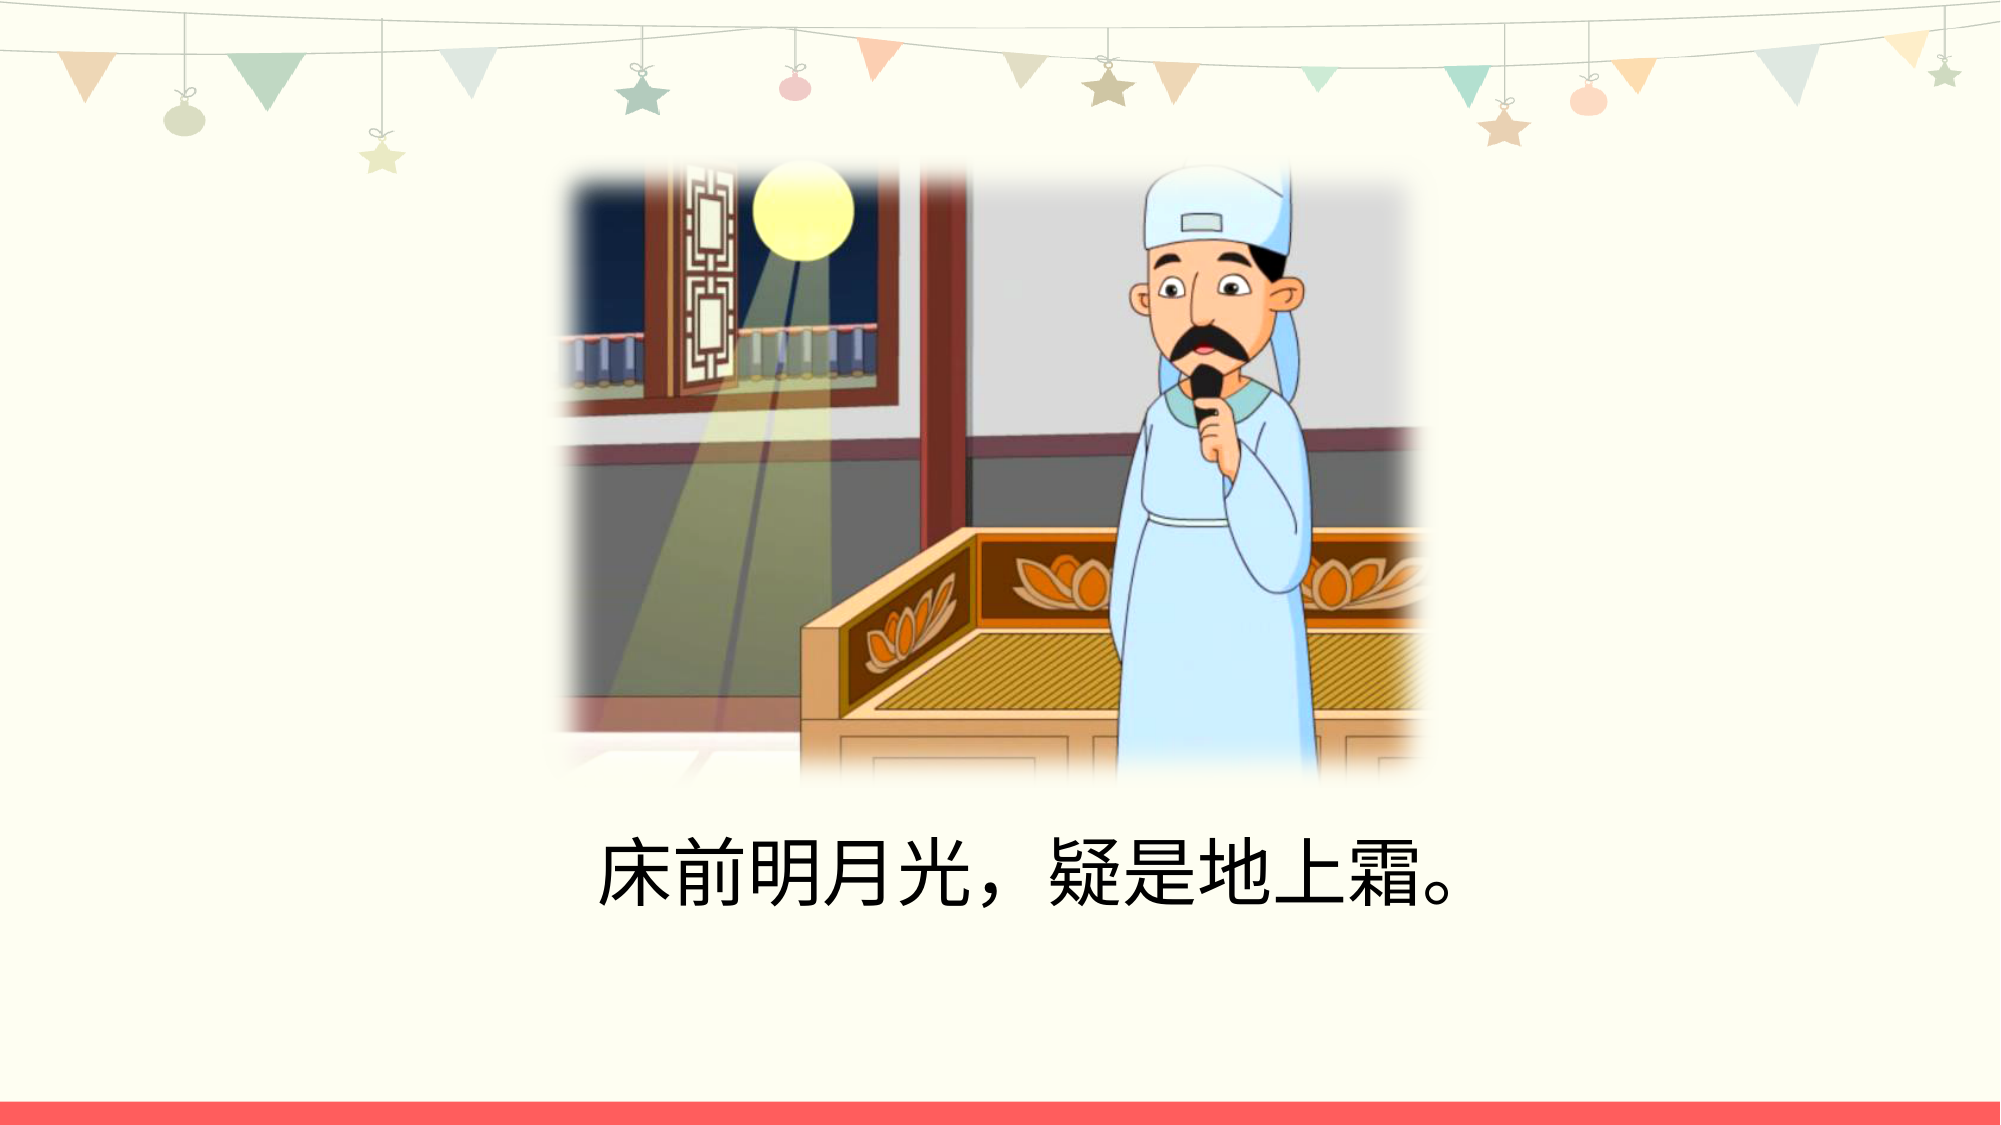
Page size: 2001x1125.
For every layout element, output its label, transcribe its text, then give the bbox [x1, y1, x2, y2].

picture [542, 154, 1442, 788]
text_box 床前明月光，疑是地上霜。 [578, 818, 1441, 924]
